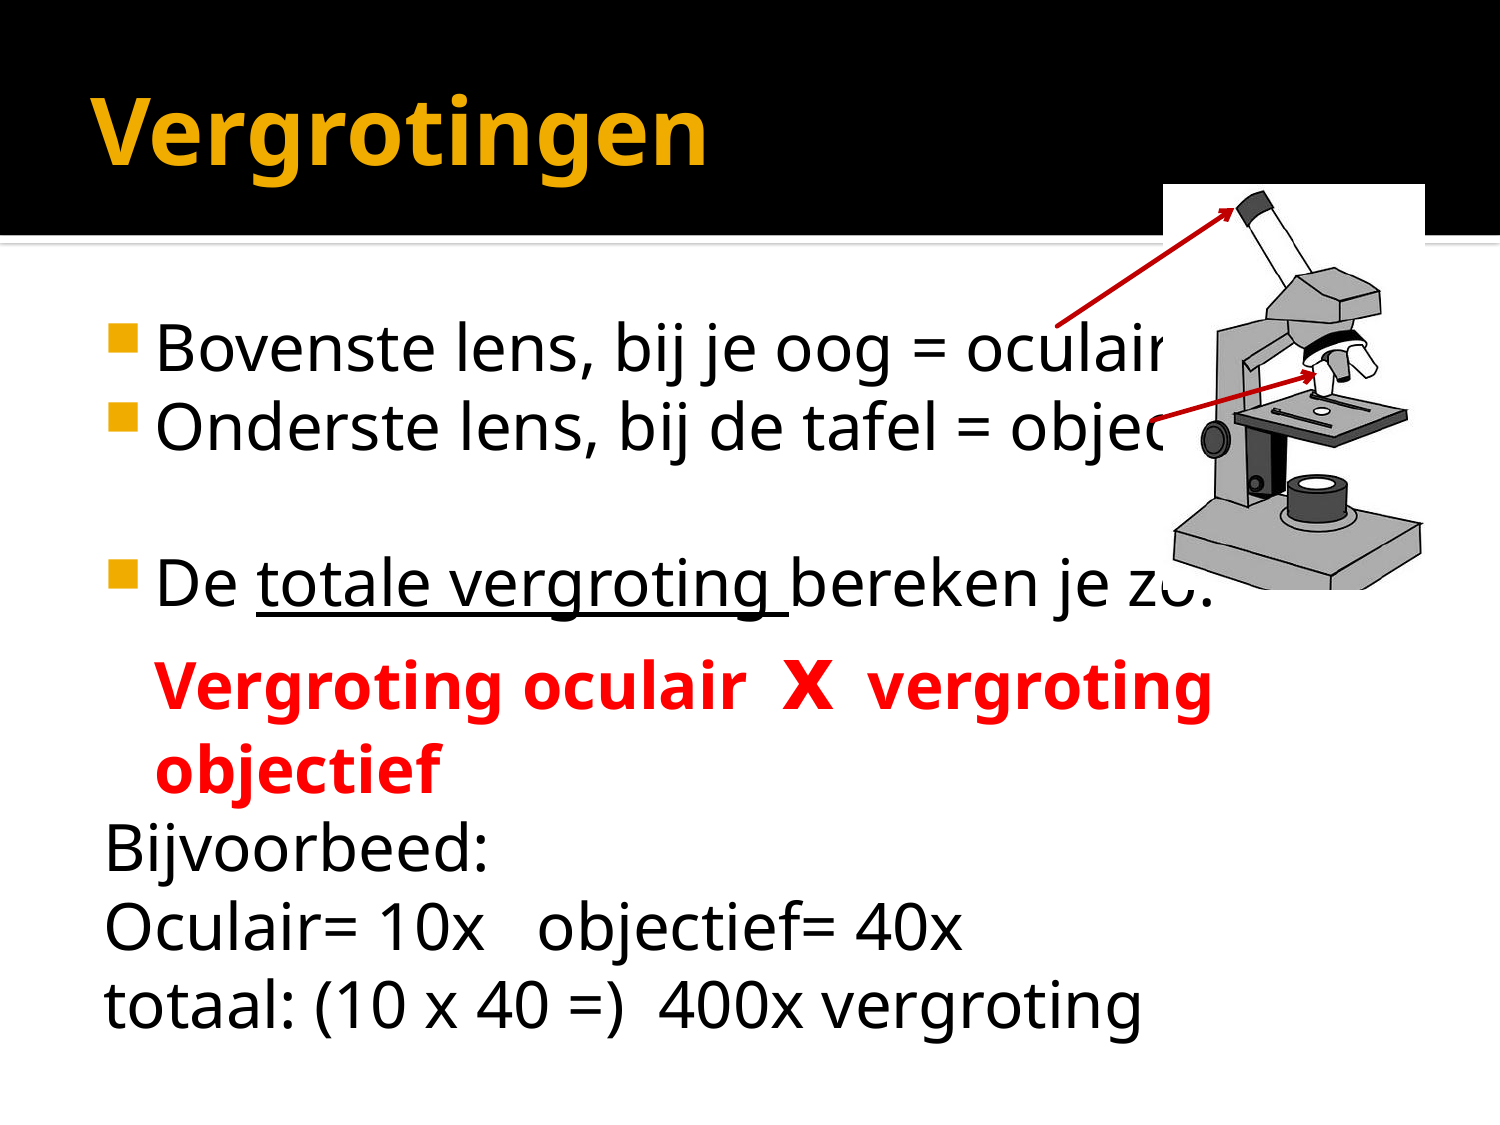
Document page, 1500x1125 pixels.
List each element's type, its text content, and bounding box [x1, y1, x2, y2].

list Bovenste lens, bij je oog = oculair Onderste lens, bij de tafel = objectief De totale vergroting bereken je zo: Vergroting oculair x vergroting objectief Bijvoorbeed: Oculair= 10x objectief= 40x totaal: (10 x 40 =) 400x vergroting [75, 291, 1425, 1050]
picture [1163, 184, 1425, 590]
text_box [1057, 208, 1235, 327]
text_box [1151, 373, 1317, 421]
title Vergrotingen [75, 25, 1425, 231]
